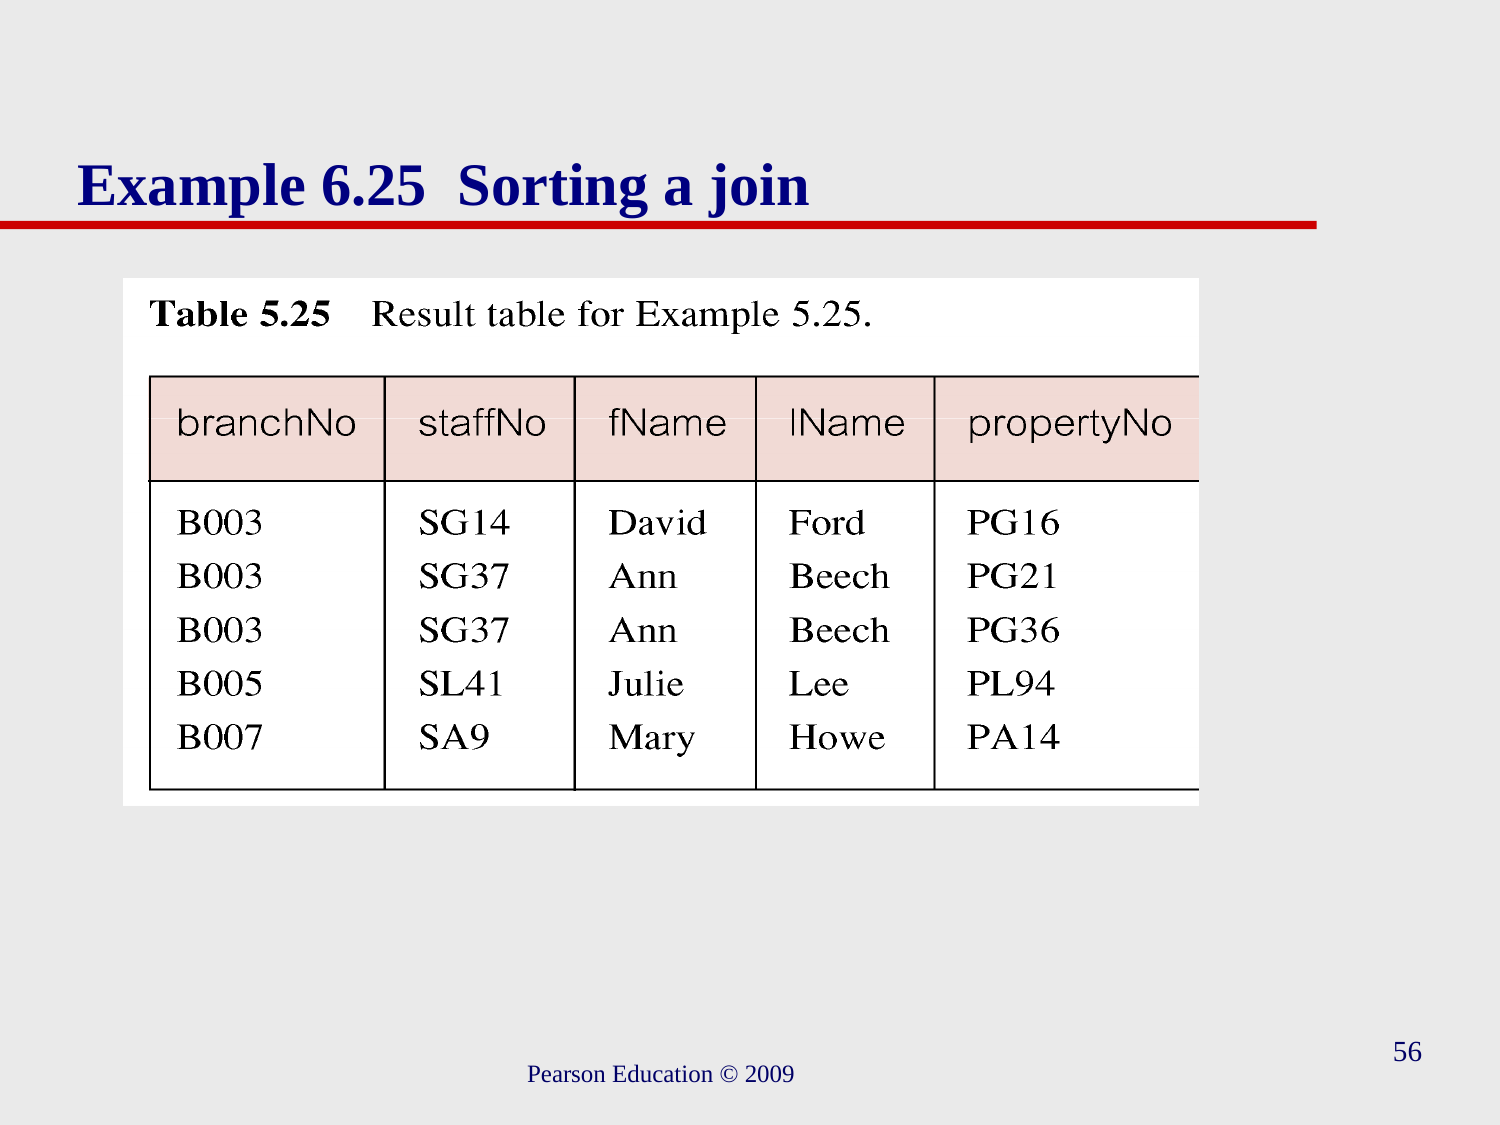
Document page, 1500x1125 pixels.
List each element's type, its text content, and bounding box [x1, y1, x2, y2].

picture [123, 278, 1200, 806]
text_box Pearson Education © 2009 [512, 1050, 1038, 1095]
slide_number 56 [1124, 1012, 1438, 1088]
title Example 6.25 Sorting a join [62, 43, 1338, 226]
